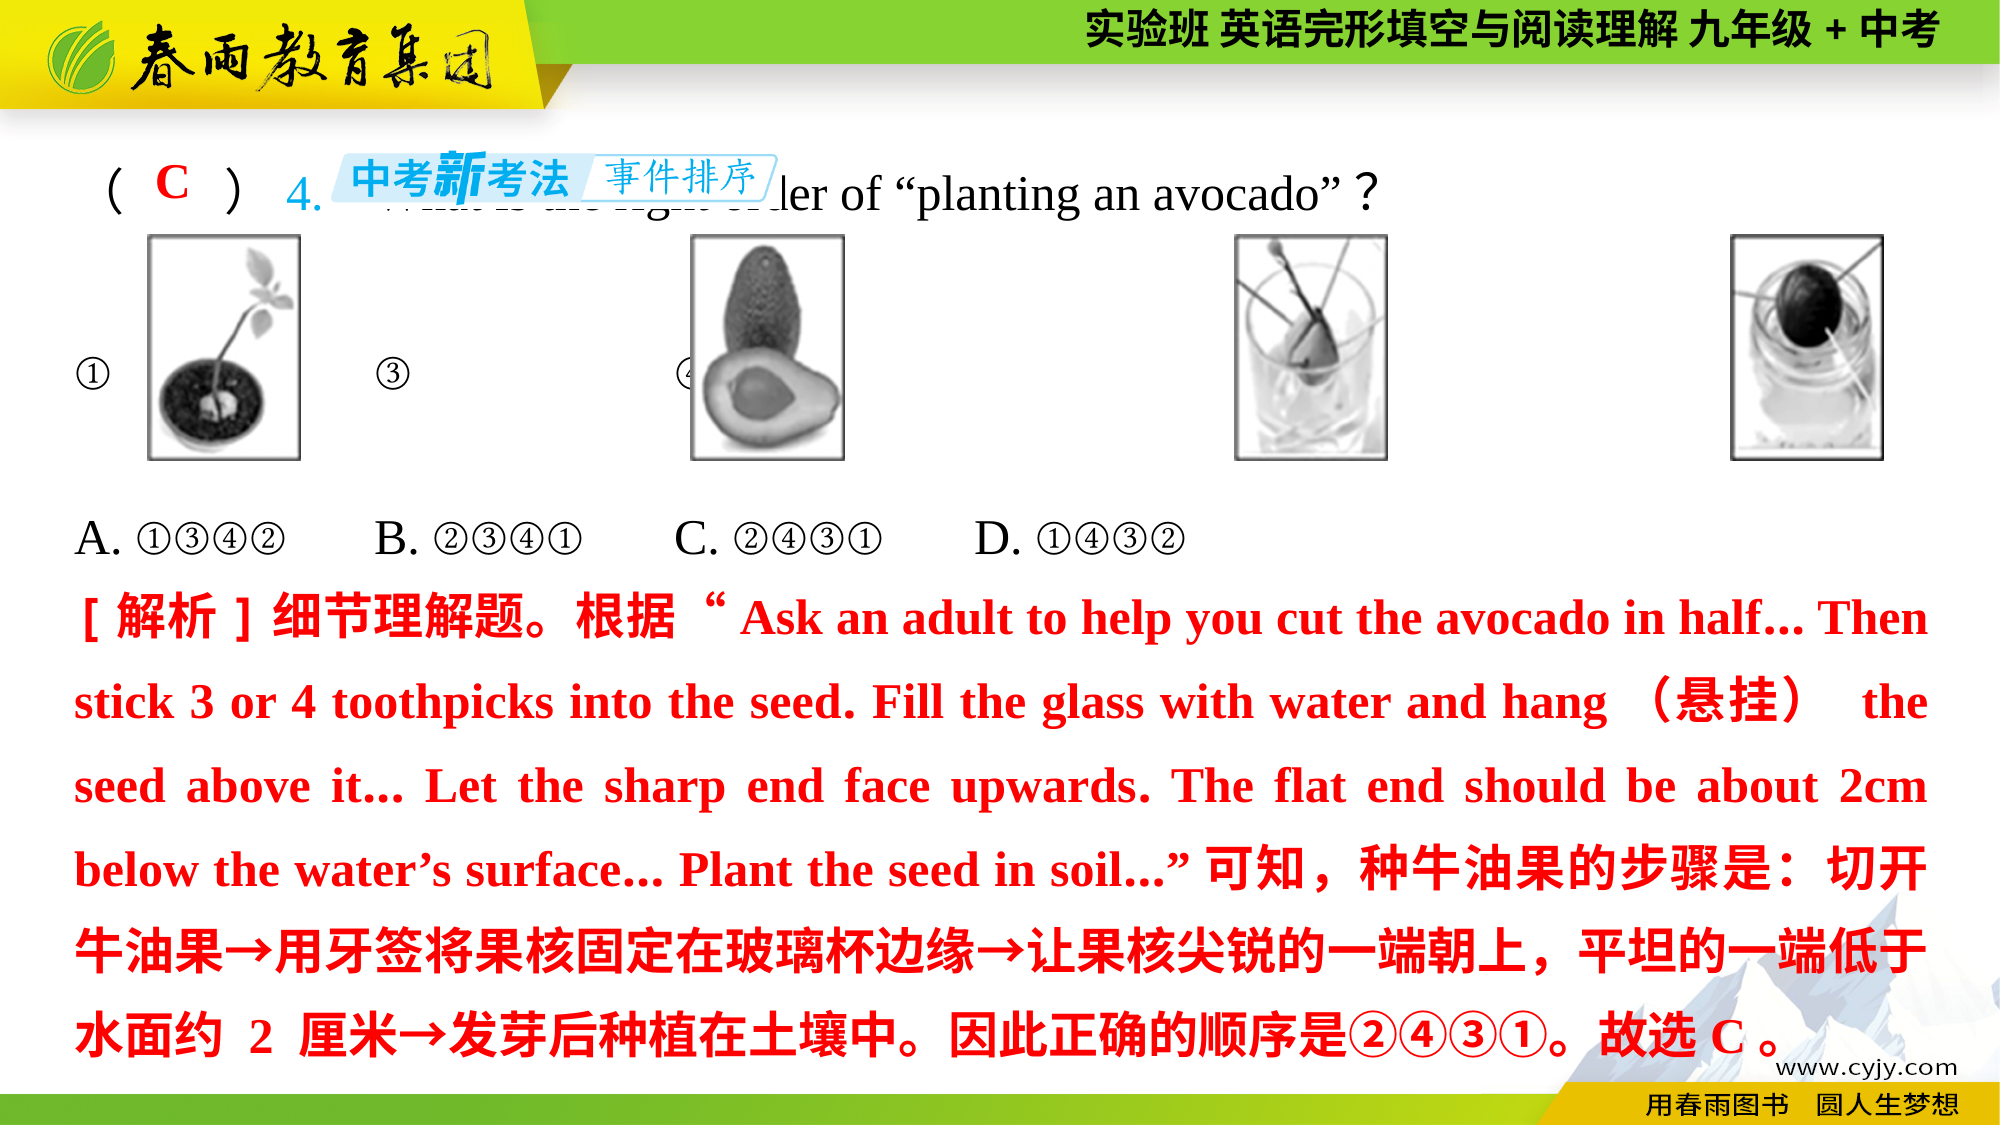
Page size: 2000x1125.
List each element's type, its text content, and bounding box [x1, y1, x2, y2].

text_box [解析]细节理解题。根据“Ask an adult to help you cut the avocado in half... Then stick 3 or 4 toothpicks into the seed. Fill the glass with water and hang（悬挂） the seed above it... Let the sharp end face upwards. The flat end should be about 2cm below the water’s surface... Plant the seed in soil...”可知，种牛油果的步骤是：切开牛油果→用牙签将果核固定在玻璃杯边缘→让果核尖锐的一端朝上，平坦的一端低于水面约 2 厘米→发芽后种植在土壤中。因此正确的顺序是②④③①。故选C。 [59, 577, 1944, 1072]
list （ ）4. What is the right order of “planting an avocado”？ ① ② ③ ④ A. ①③④② B. ②③④① C. ②④③① D. ①④③② [59, 122, 1944, 577]
picture [0, 0, 2000, 1125]
text_box C [139, 141, 206, 217]
